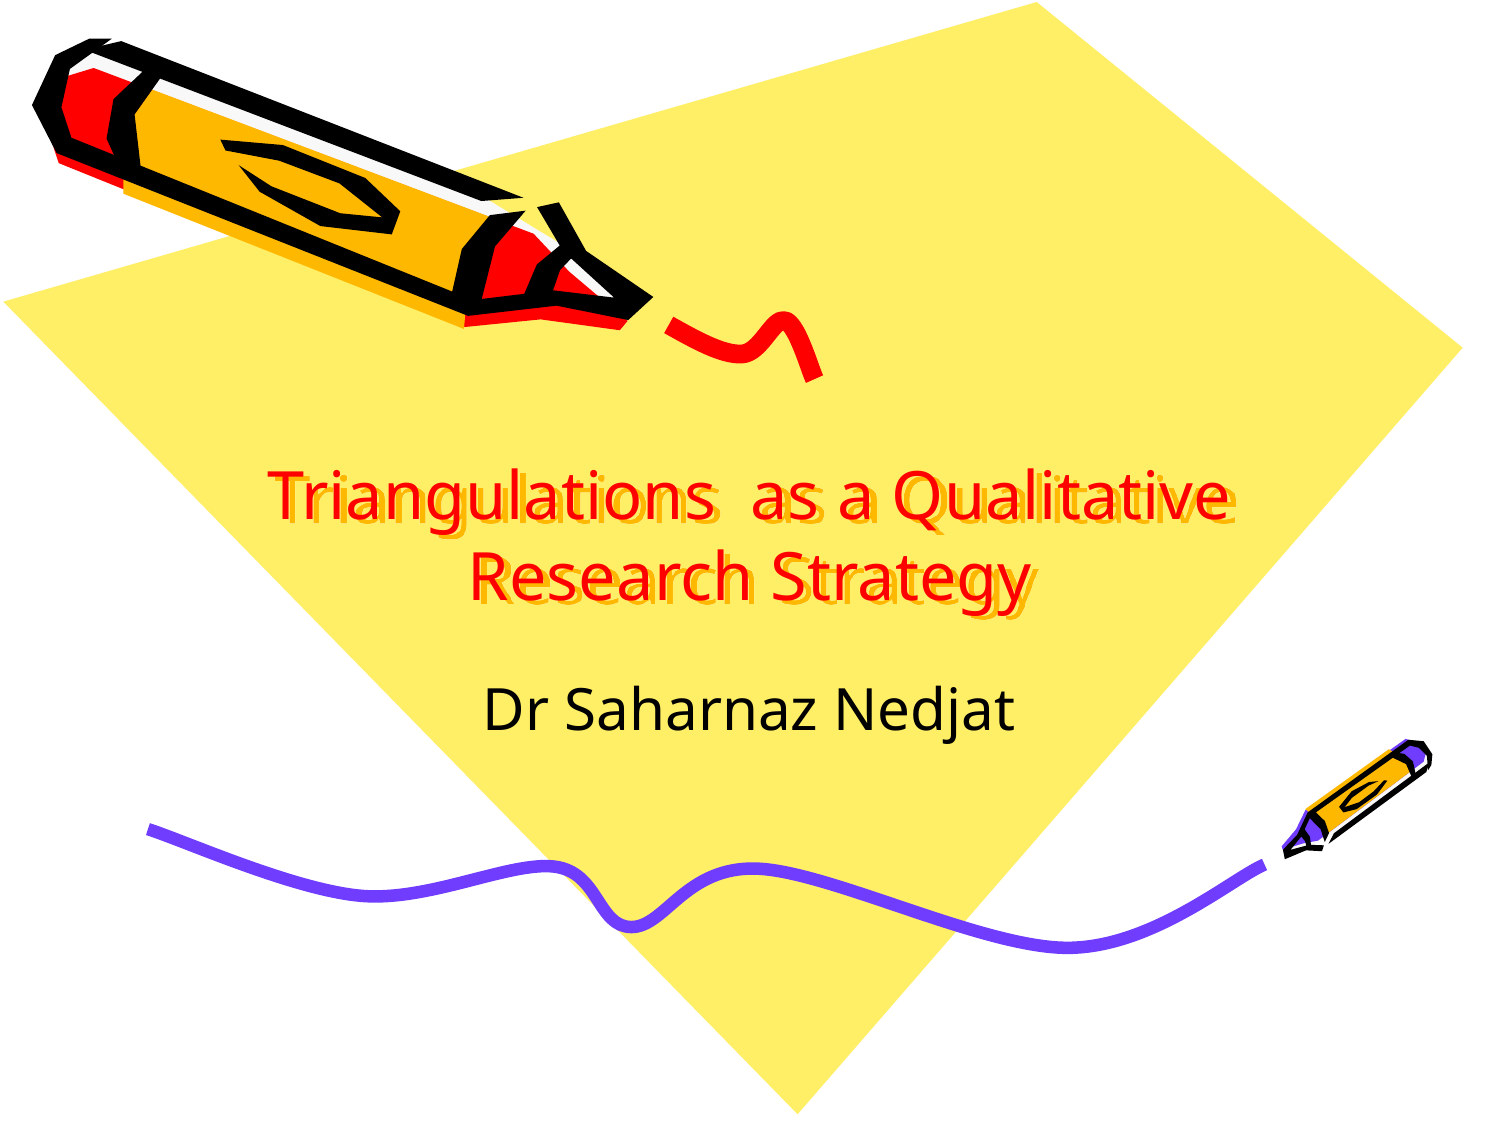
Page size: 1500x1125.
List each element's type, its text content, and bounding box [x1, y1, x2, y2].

subtitle Dr Saharnaz Nedjat [253, 664, 1244, 830]
title Triangulations as a Qualitative Research Strategy [224, 247, 1276, 622]
